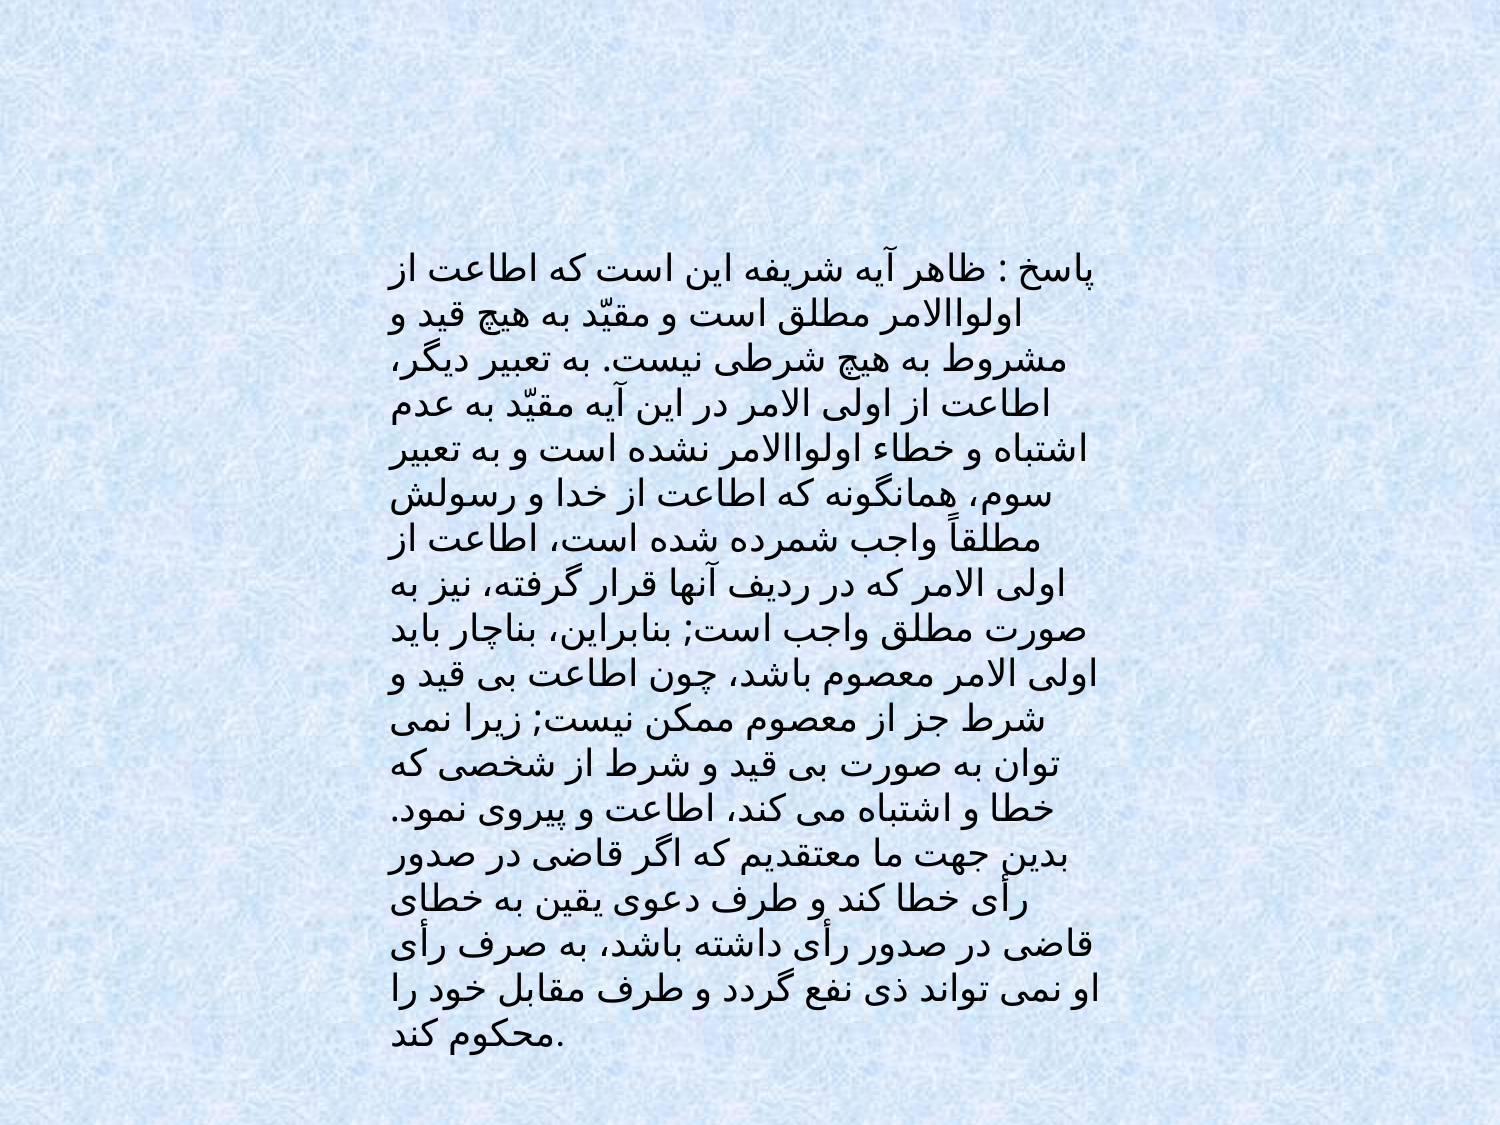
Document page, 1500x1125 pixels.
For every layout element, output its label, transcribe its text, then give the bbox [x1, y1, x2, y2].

picture [0, 0, 1500, 1125]
text_box پاسخ : ظاهر آيه شريفه اين است كه اطاعت از اولواالامر مطلق است و مقيّد به هيچ قيد و مشروط به هيچ شرطى نيست. به تعبير ديگر، اطاعت از اولى الامر در اين آيه مقيّد به عدم اشتباه و خطاء اولواالامر نشده است و به تعبير سوم، همانگونه كه اطاعت از خدا و رسولش مطلقاً واجب شمرده شده است، اطاعت از اولى الامر كه در رديف آنها قرار گرفته، نيز به صورت مطلق واجب است; بنابراين، بناچار بايد اولى الامر معصوم باشد، چون اطاعت بى قيد و شرط جز از معصوم ممكن نيست; زيرا نمى توان به صورت بى قيد و شرط از شخصى كه خطا و اشتباه مى كند، اطاعت و پيروى نمود. بدين جهت ما معتقديم كه اگر قاضى در صدور رأى خطا كند و طرف دعوى يقين به خطاى قاضى در صدور رأى داشته باشد، به صرف رأى او نمى تواند ذى نفع گردد و طرف مقابل خود را محكوم كند. [374, 236, 1125, 1062]
